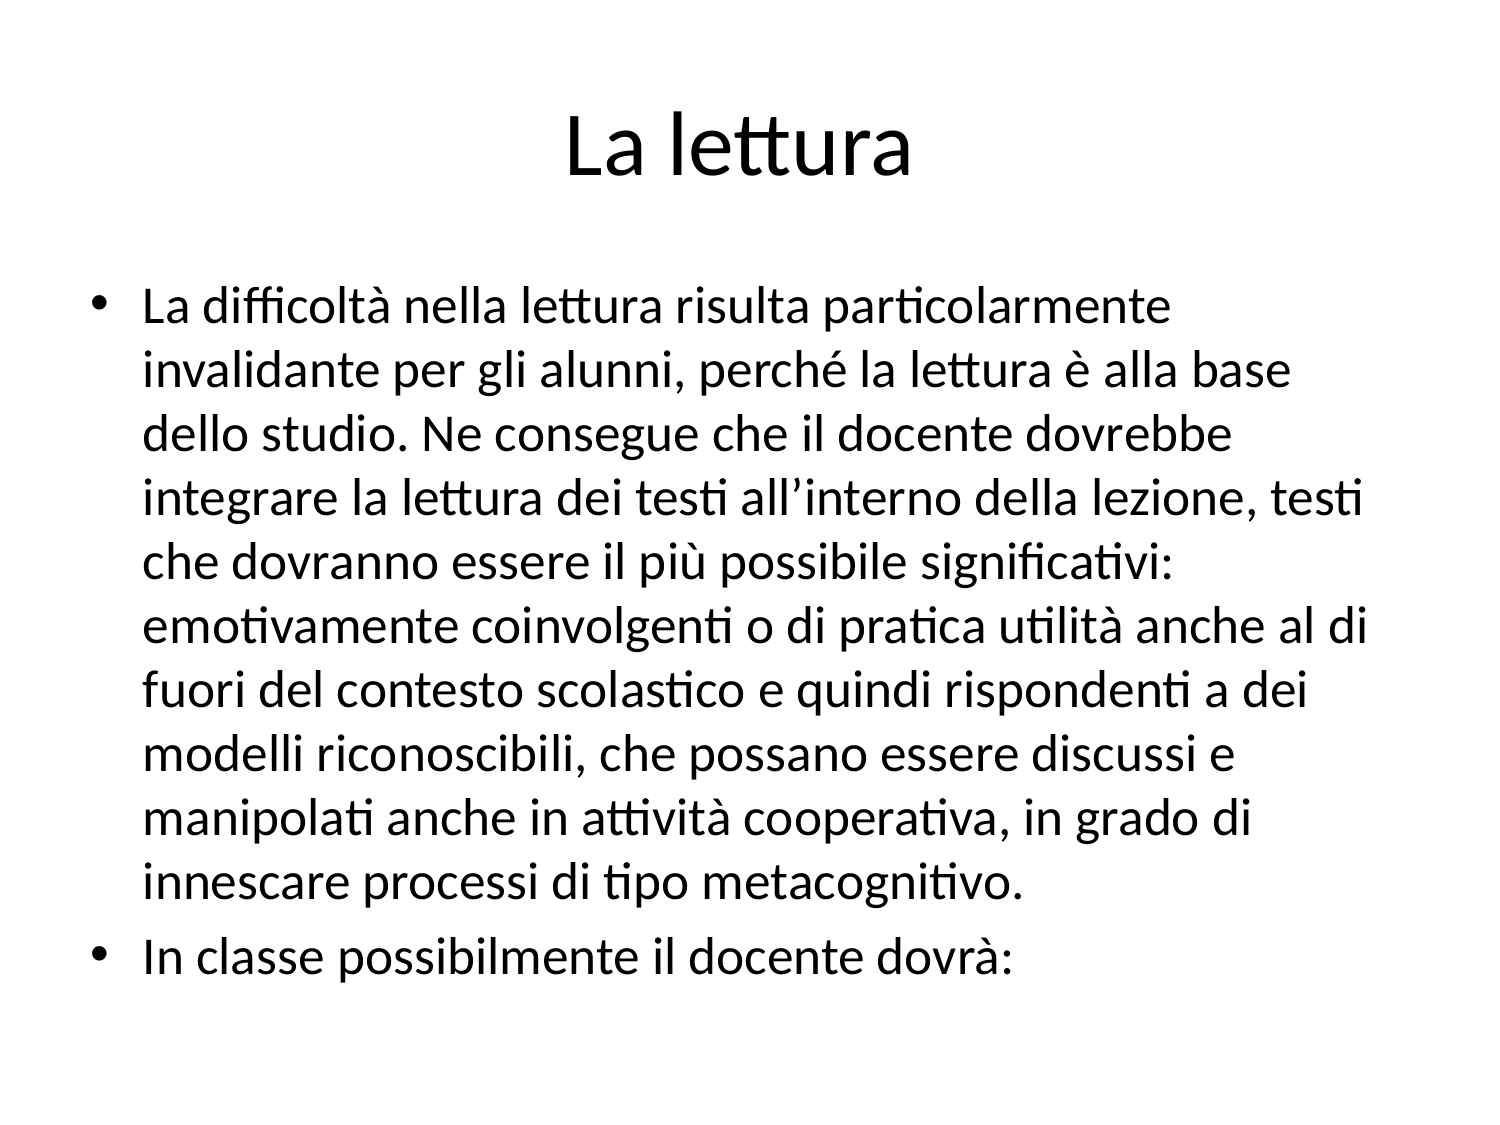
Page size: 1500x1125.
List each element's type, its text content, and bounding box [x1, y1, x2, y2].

title La lettura [75, 45, 1425, 233]
list La difficoltà nella lettura risulta particolarmente invalidante per gli alunni, perché la lettura è alla base dello studio. Ne consegue che il docente dovrebbe integrare la lettura dei testi all’interno della lezione, testi che dovranno essere il più possibile significativi: emotivamente coinvolgenti o di pratica utilità anche al di fuori del contesto scolastico e quindi rispondenti a dei modelli riconoscibili, che possano essere discussi e manipolati anche in attività cooperativa, in grado di innescare processi di tipo metacognitivo. In classe possibilmente il docente dovrà: [75, 262, 1425, 1005]
